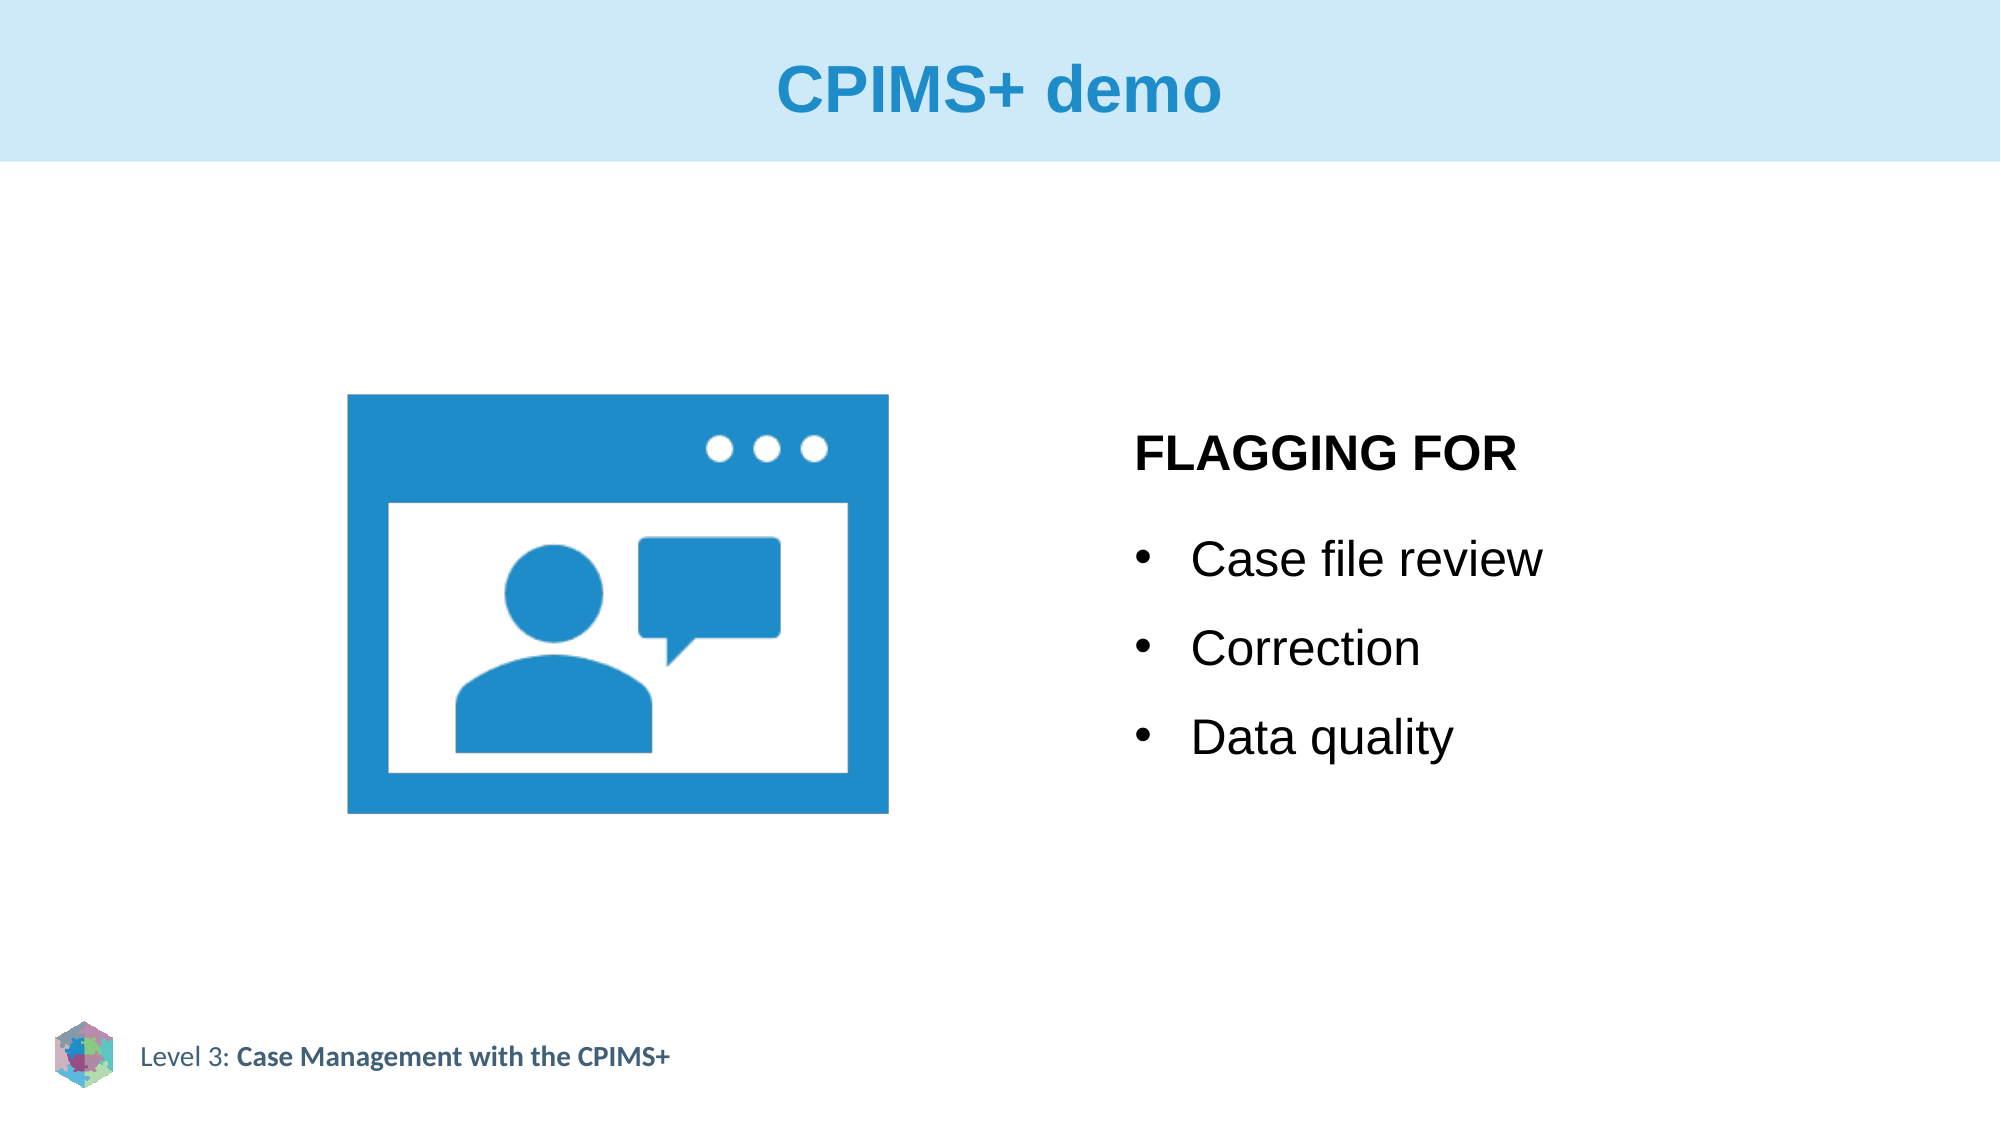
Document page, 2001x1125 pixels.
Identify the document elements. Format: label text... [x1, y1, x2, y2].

text_box FLAGGING FOR [1119, 409, 1645, 489]
text_box Case file review Correction Data quality [1119, 514, 1645, 772]
picture [294, 280, 943, 929]
title CPIMS+ demo [137, 19, 1863, 163]
picture [55, 1021, 113, 1088]
